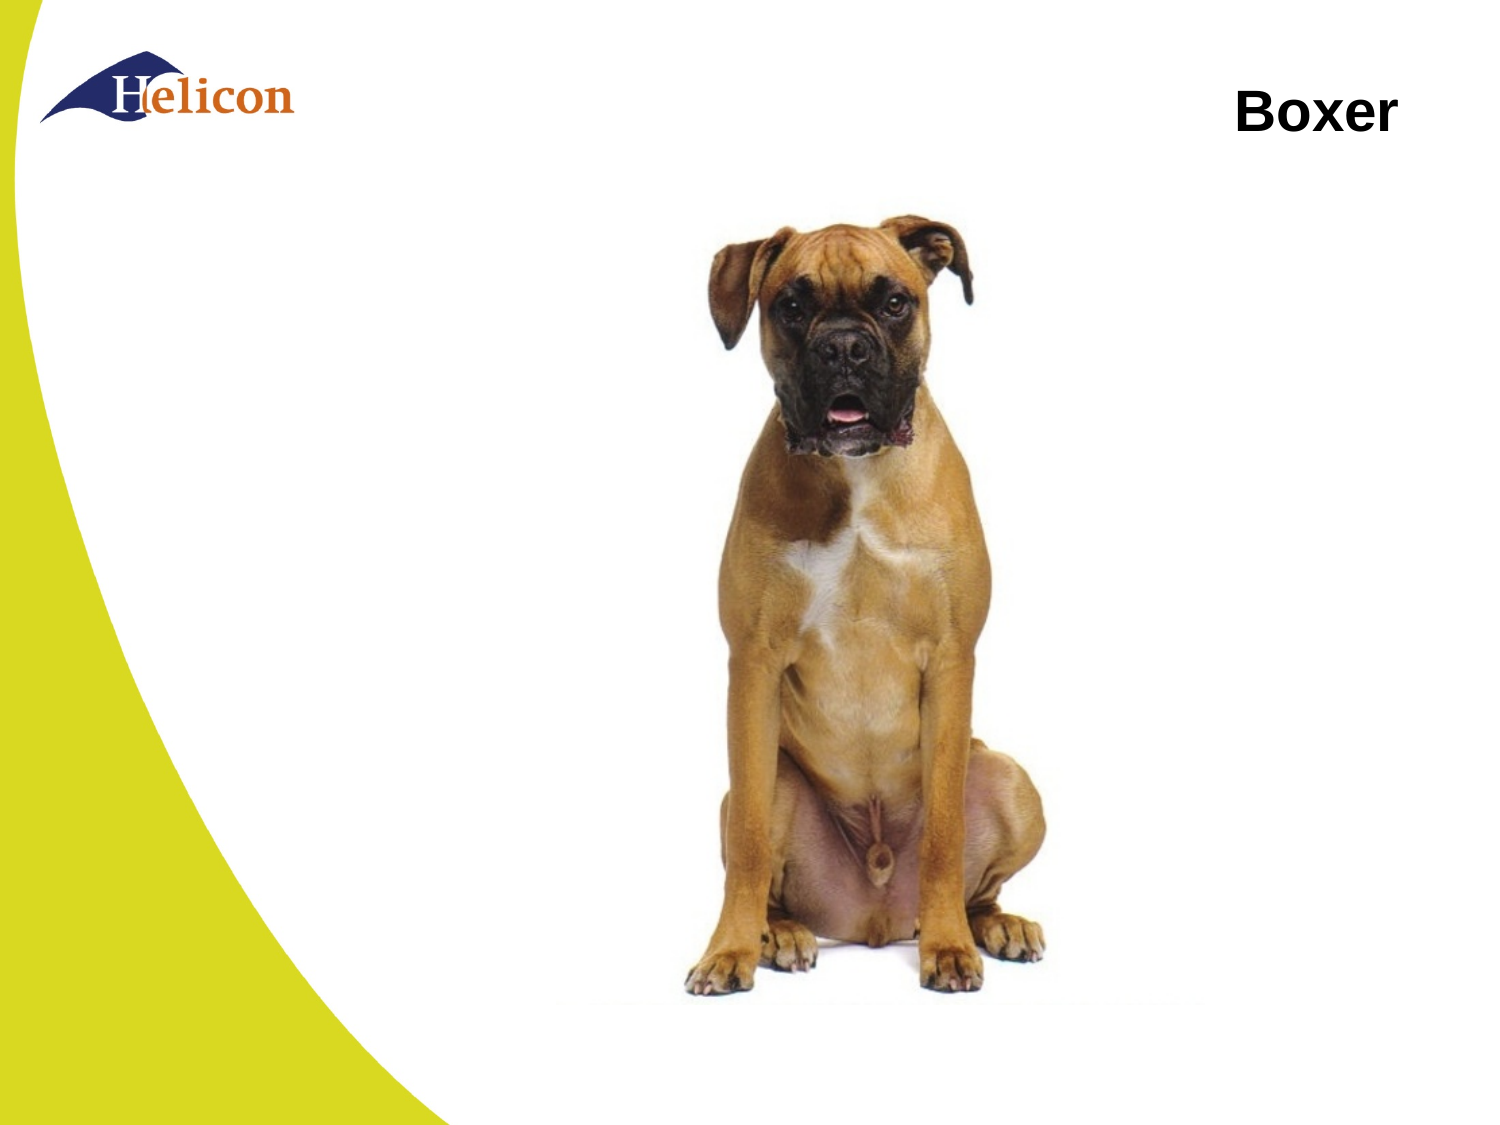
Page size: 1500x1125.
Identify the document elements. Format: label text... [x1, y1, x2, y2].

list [556, 196, 1206, 1006]
picture [0, 0, 1500, 1125]
title Boxer [324, 54, 1415, 161]
